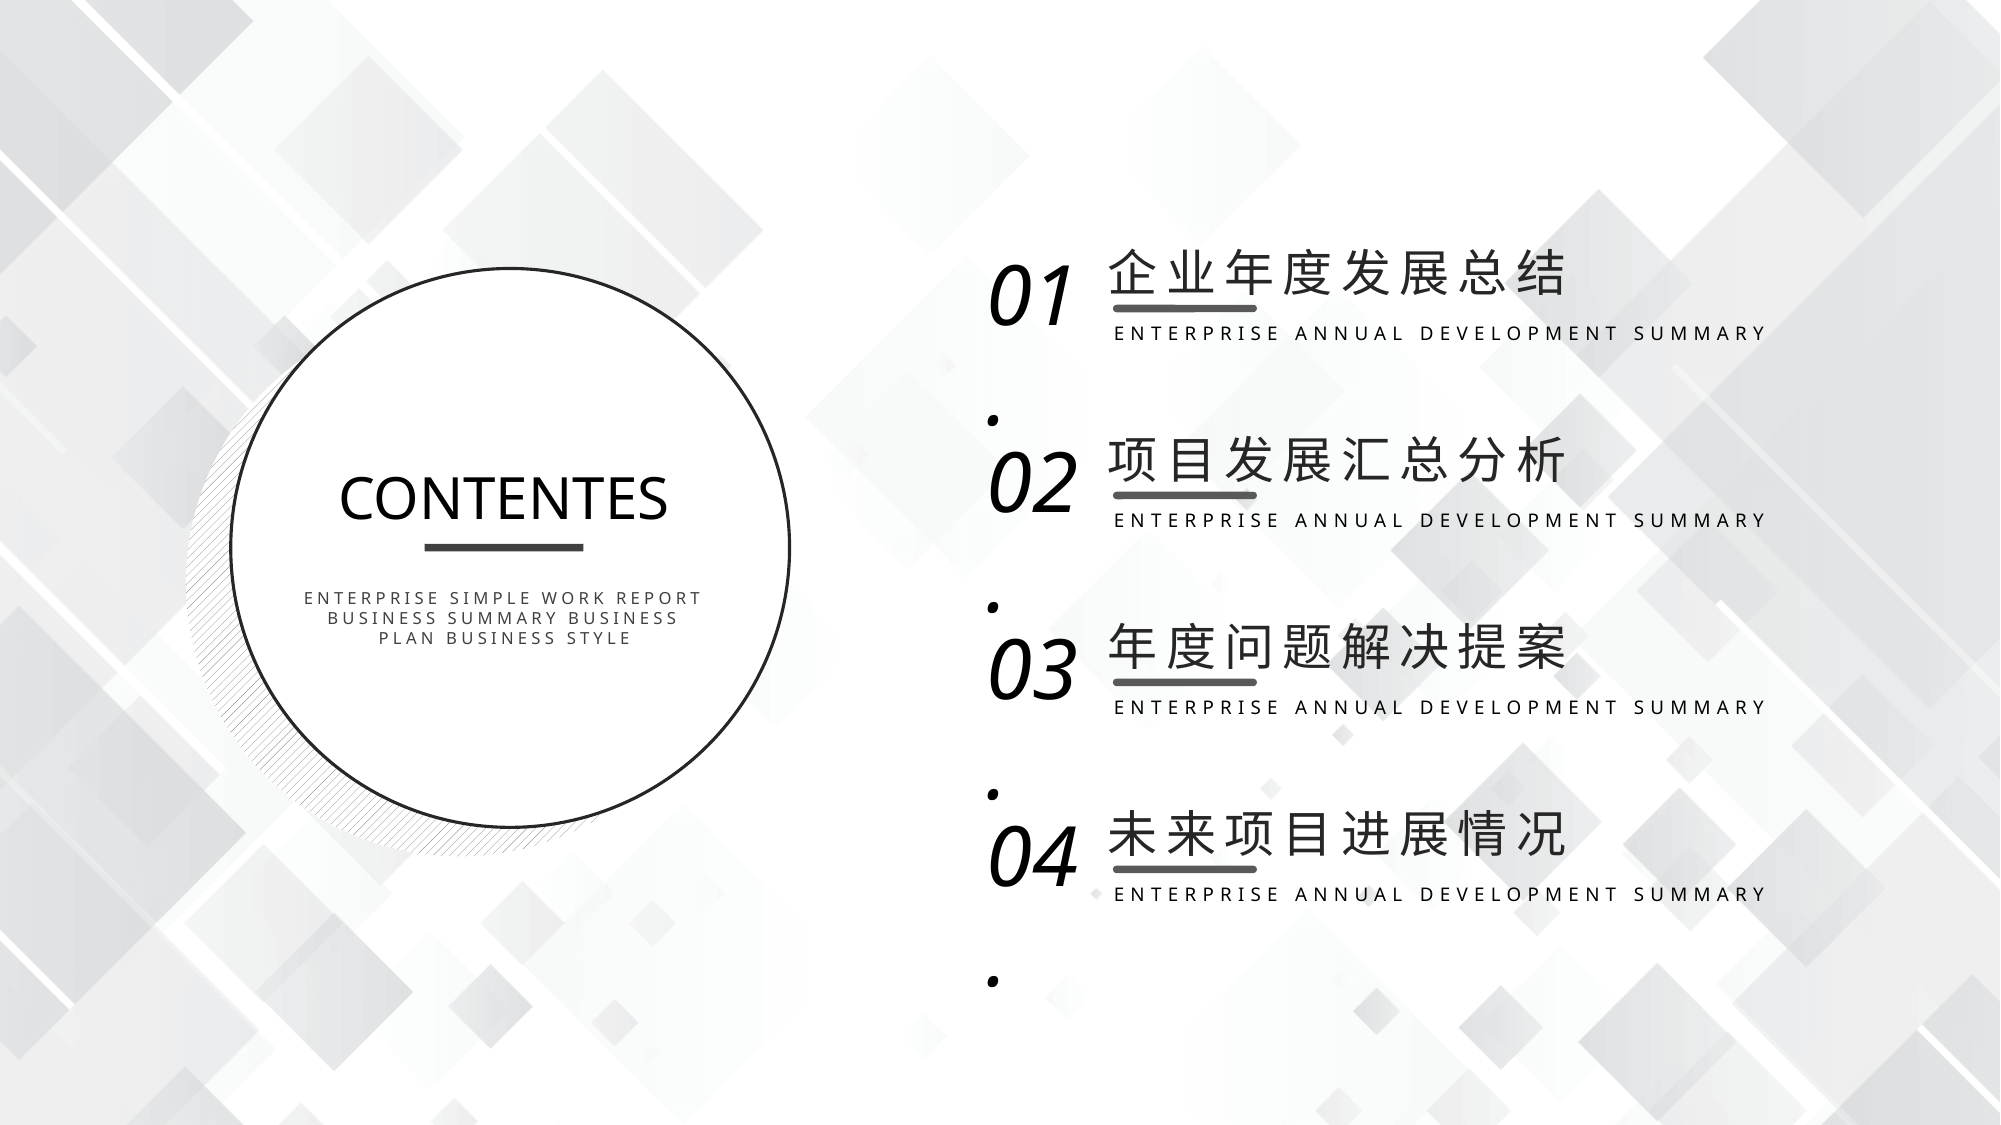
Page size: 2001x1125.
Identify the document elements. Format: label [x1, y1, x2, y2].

text_box [971, 421, 1828, 539]
text_box [971, 608, 1828, 726]
text_box [971, 234, 1828, 352]
text_box [185, 268, 790, 857]
picture [0, 0, 2000, 1125]
text_box [971, 795, 1828, 913]
